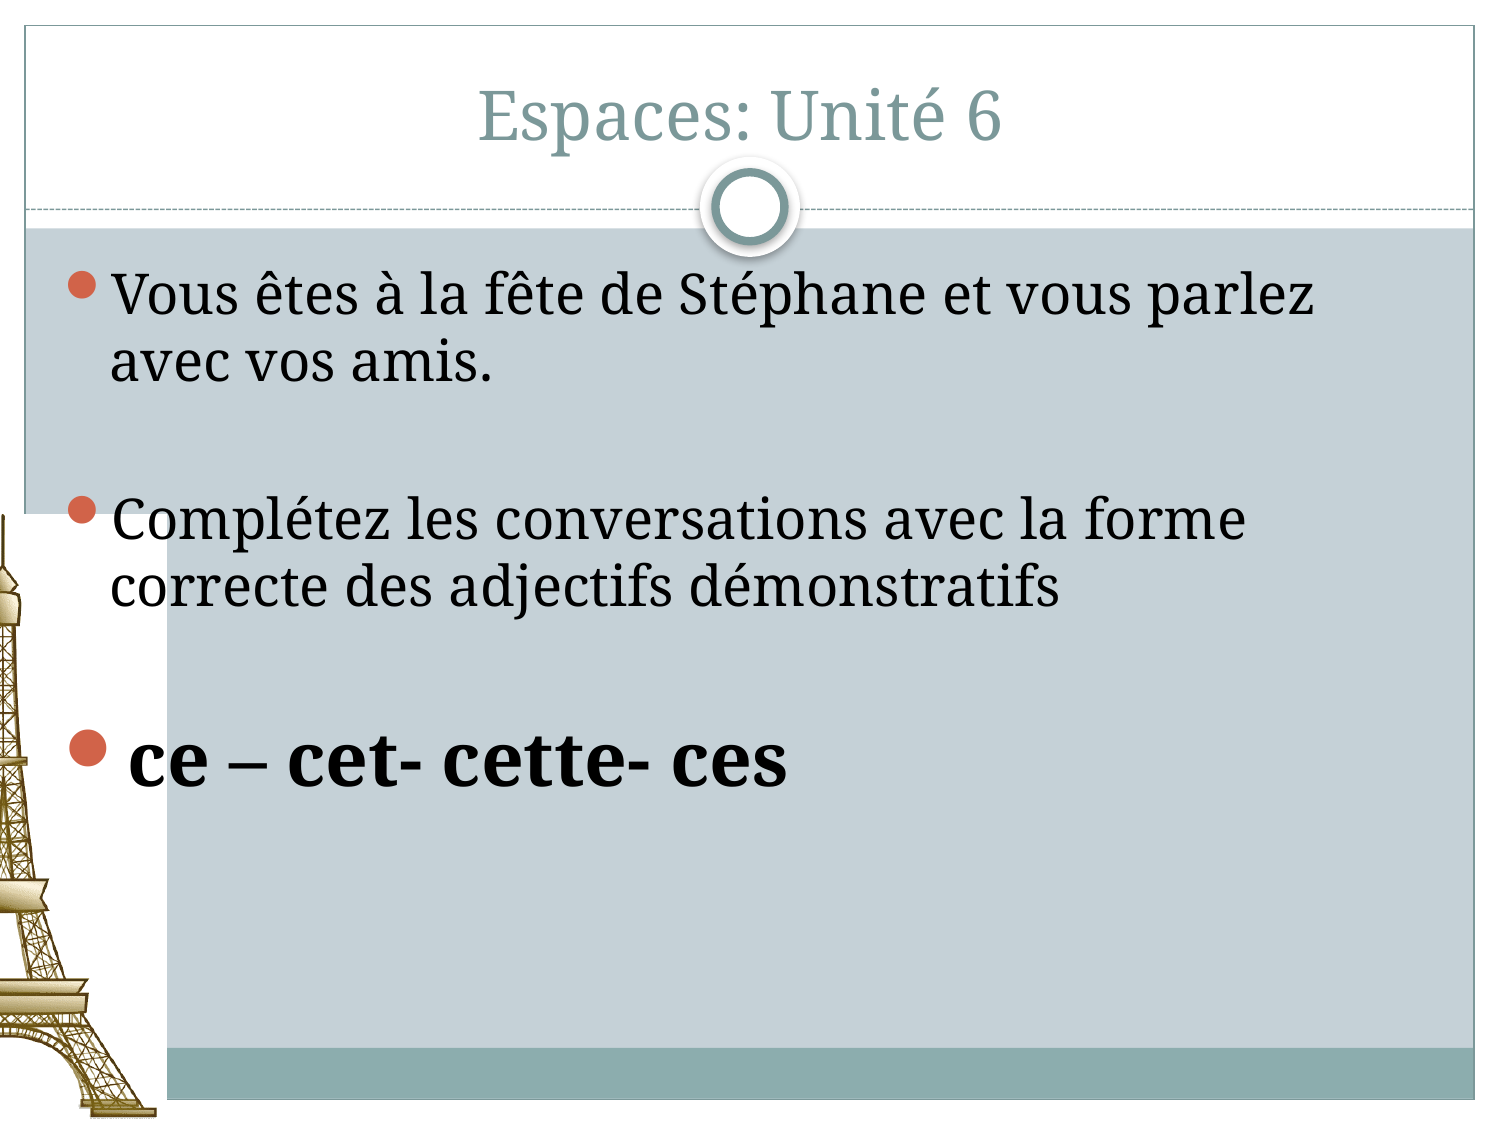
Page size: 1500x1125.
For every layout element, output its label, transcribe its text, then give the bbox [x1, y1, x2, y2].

picture [0, 514, 167, 1125]
list Vous êtes à la fête de Stéphane et vous parlez avec vos amis. Complétez les conversations avec la forme correcte des adjectifs démonstratifs ce – cet- cette- ces [49, 250, 1445, 1001]
title Espaces: Unité 6 [49, 37, 1450, 162]
